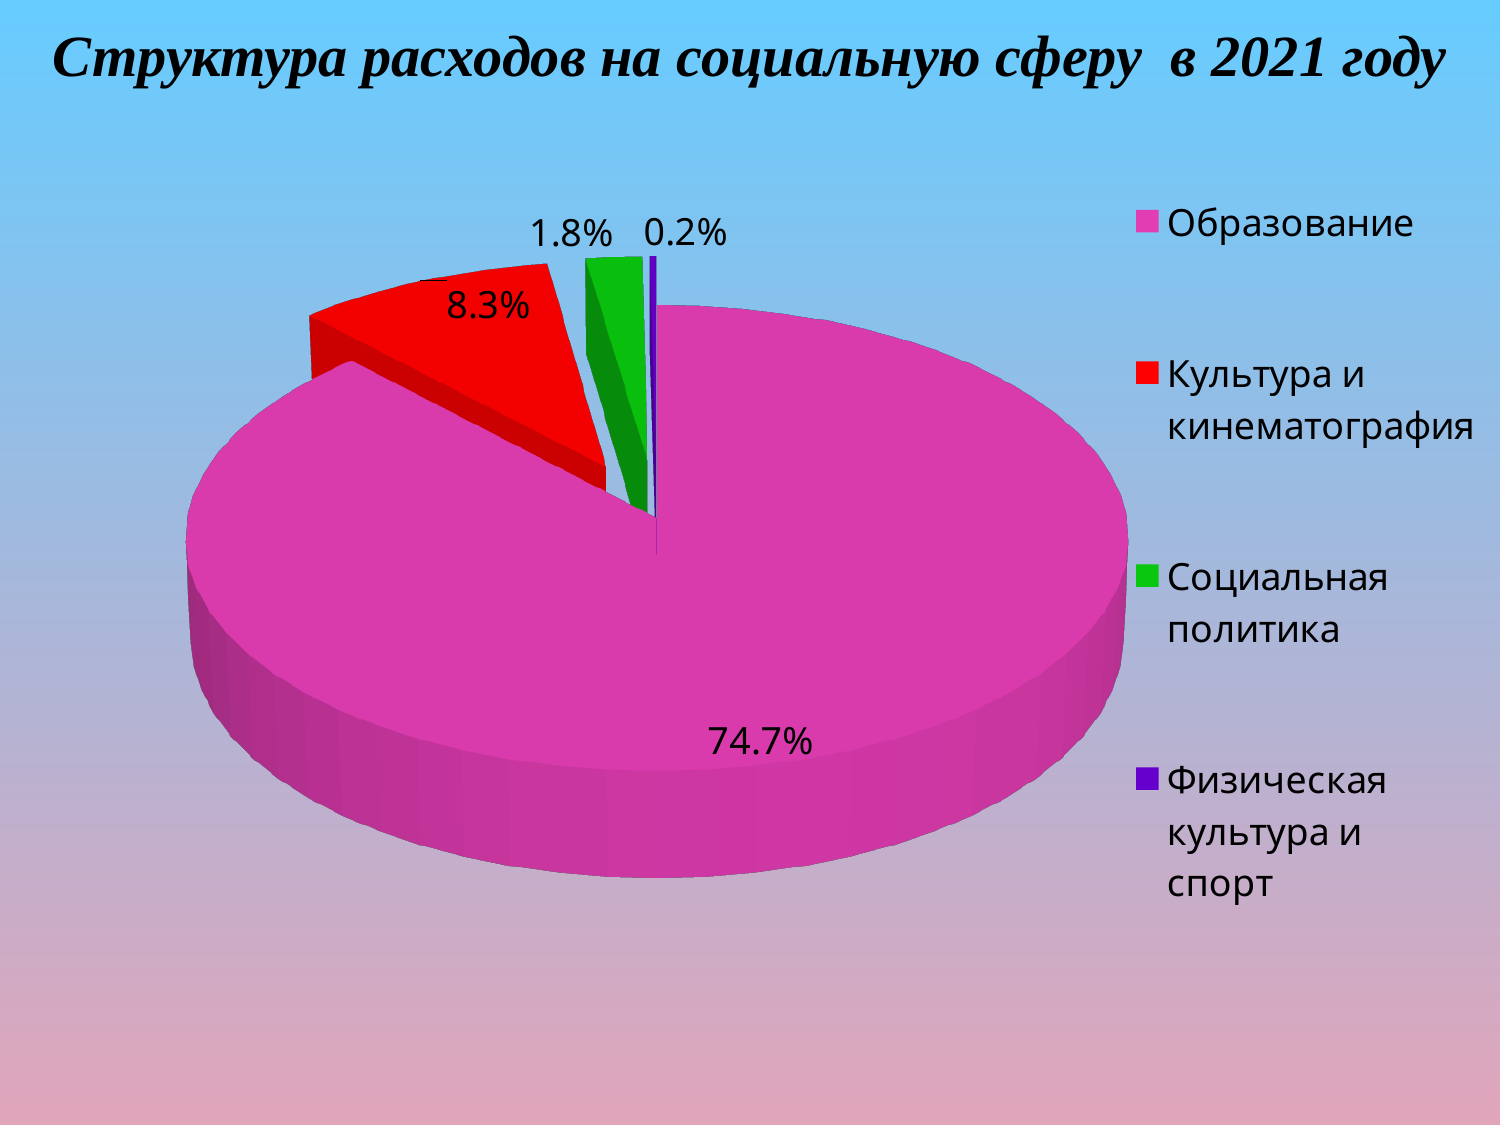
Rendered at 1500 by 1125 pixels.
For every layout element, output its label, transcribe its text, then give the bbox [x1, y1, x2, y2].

chart [0, 81, 1500, 1125]
text_box Структура расходов на социальную сферу в 2021 году [0, 0, 1500, 81]
